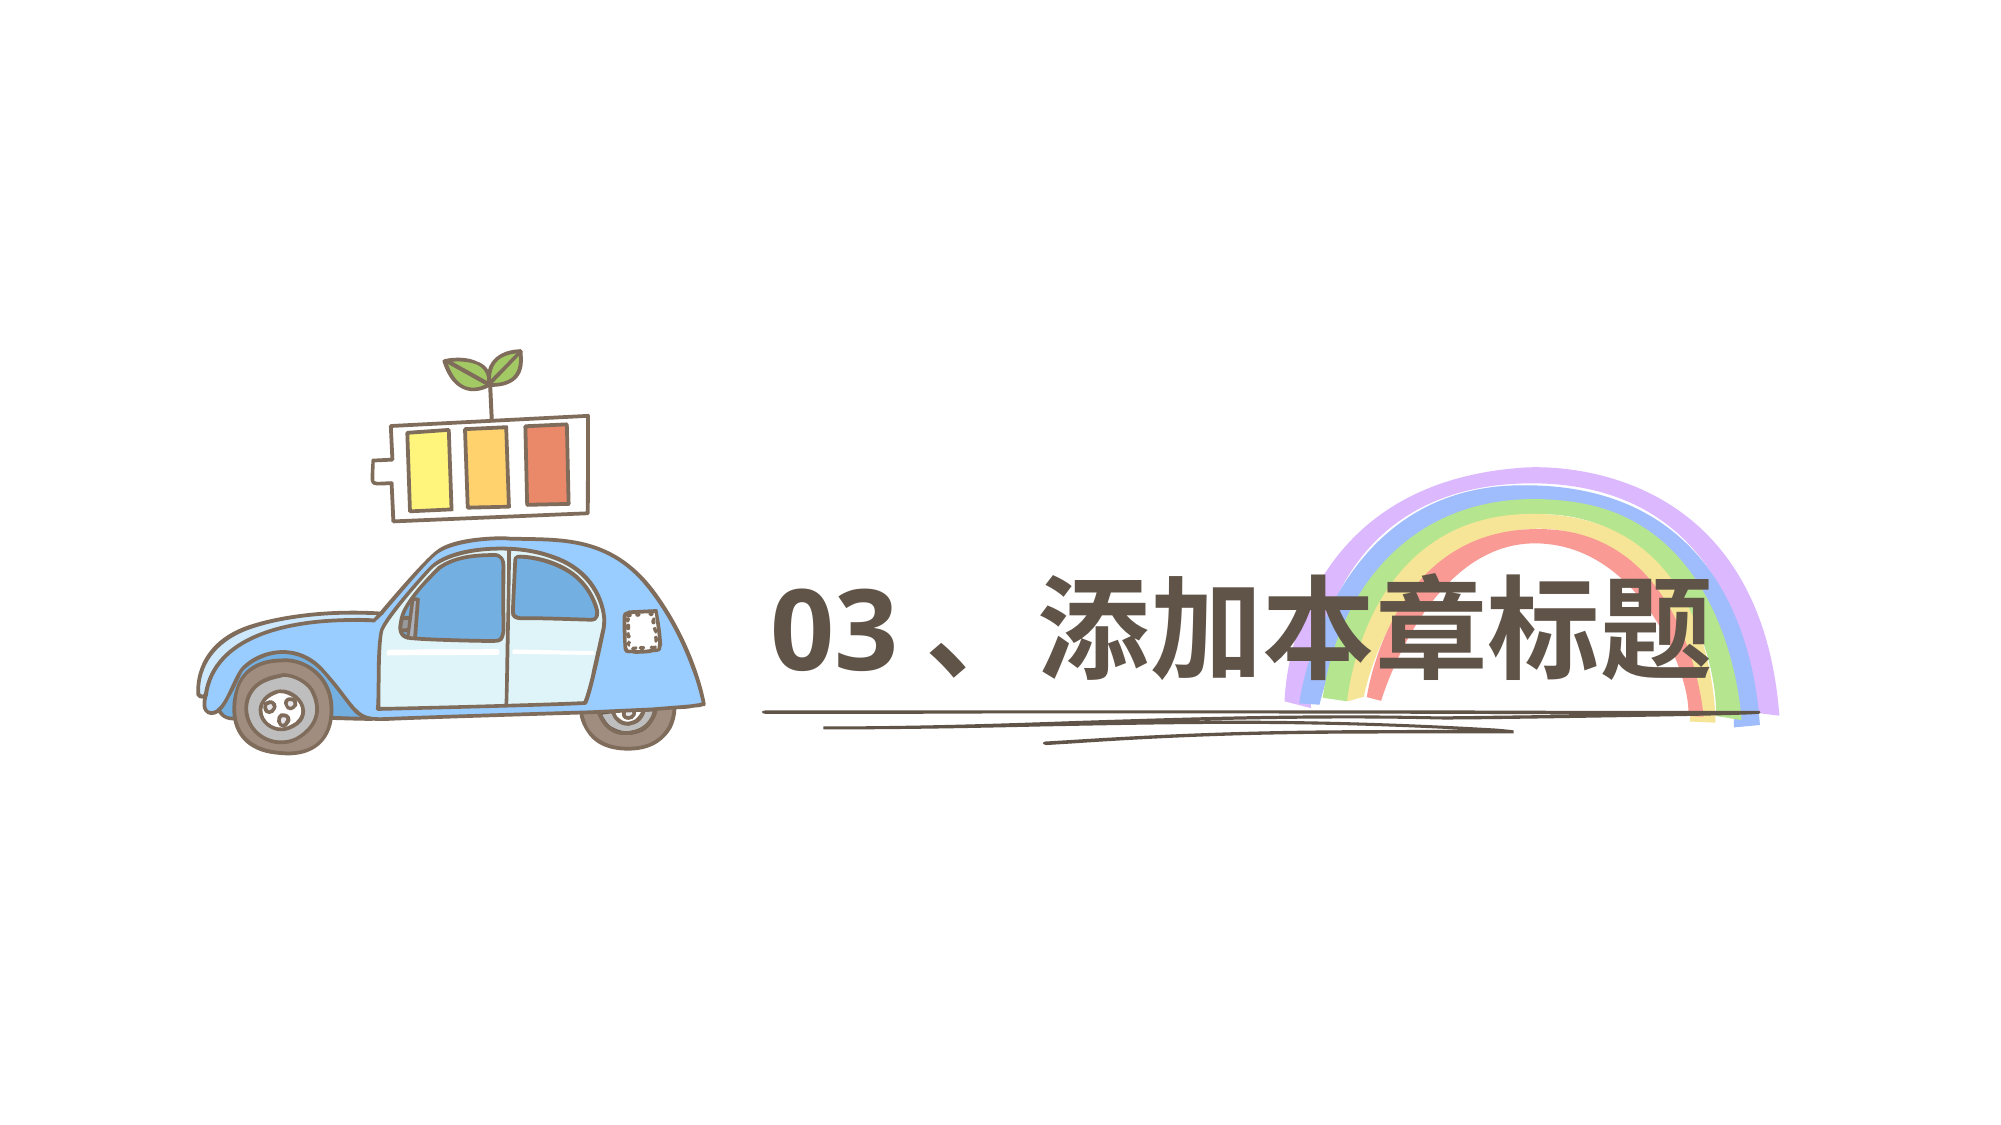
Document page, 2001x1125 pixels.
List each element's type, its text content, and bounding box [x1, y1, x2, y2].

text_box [241, 301, 648, 811]
text_box [823, 715, 1296, 730]
text_box [761, 710, 1296, 714]
text_box [1042, 730, 1296, 746]
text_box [1296, 321, 1787, 855]
text_box 03、添加本章标题 [755, 550, 1296, 701]
